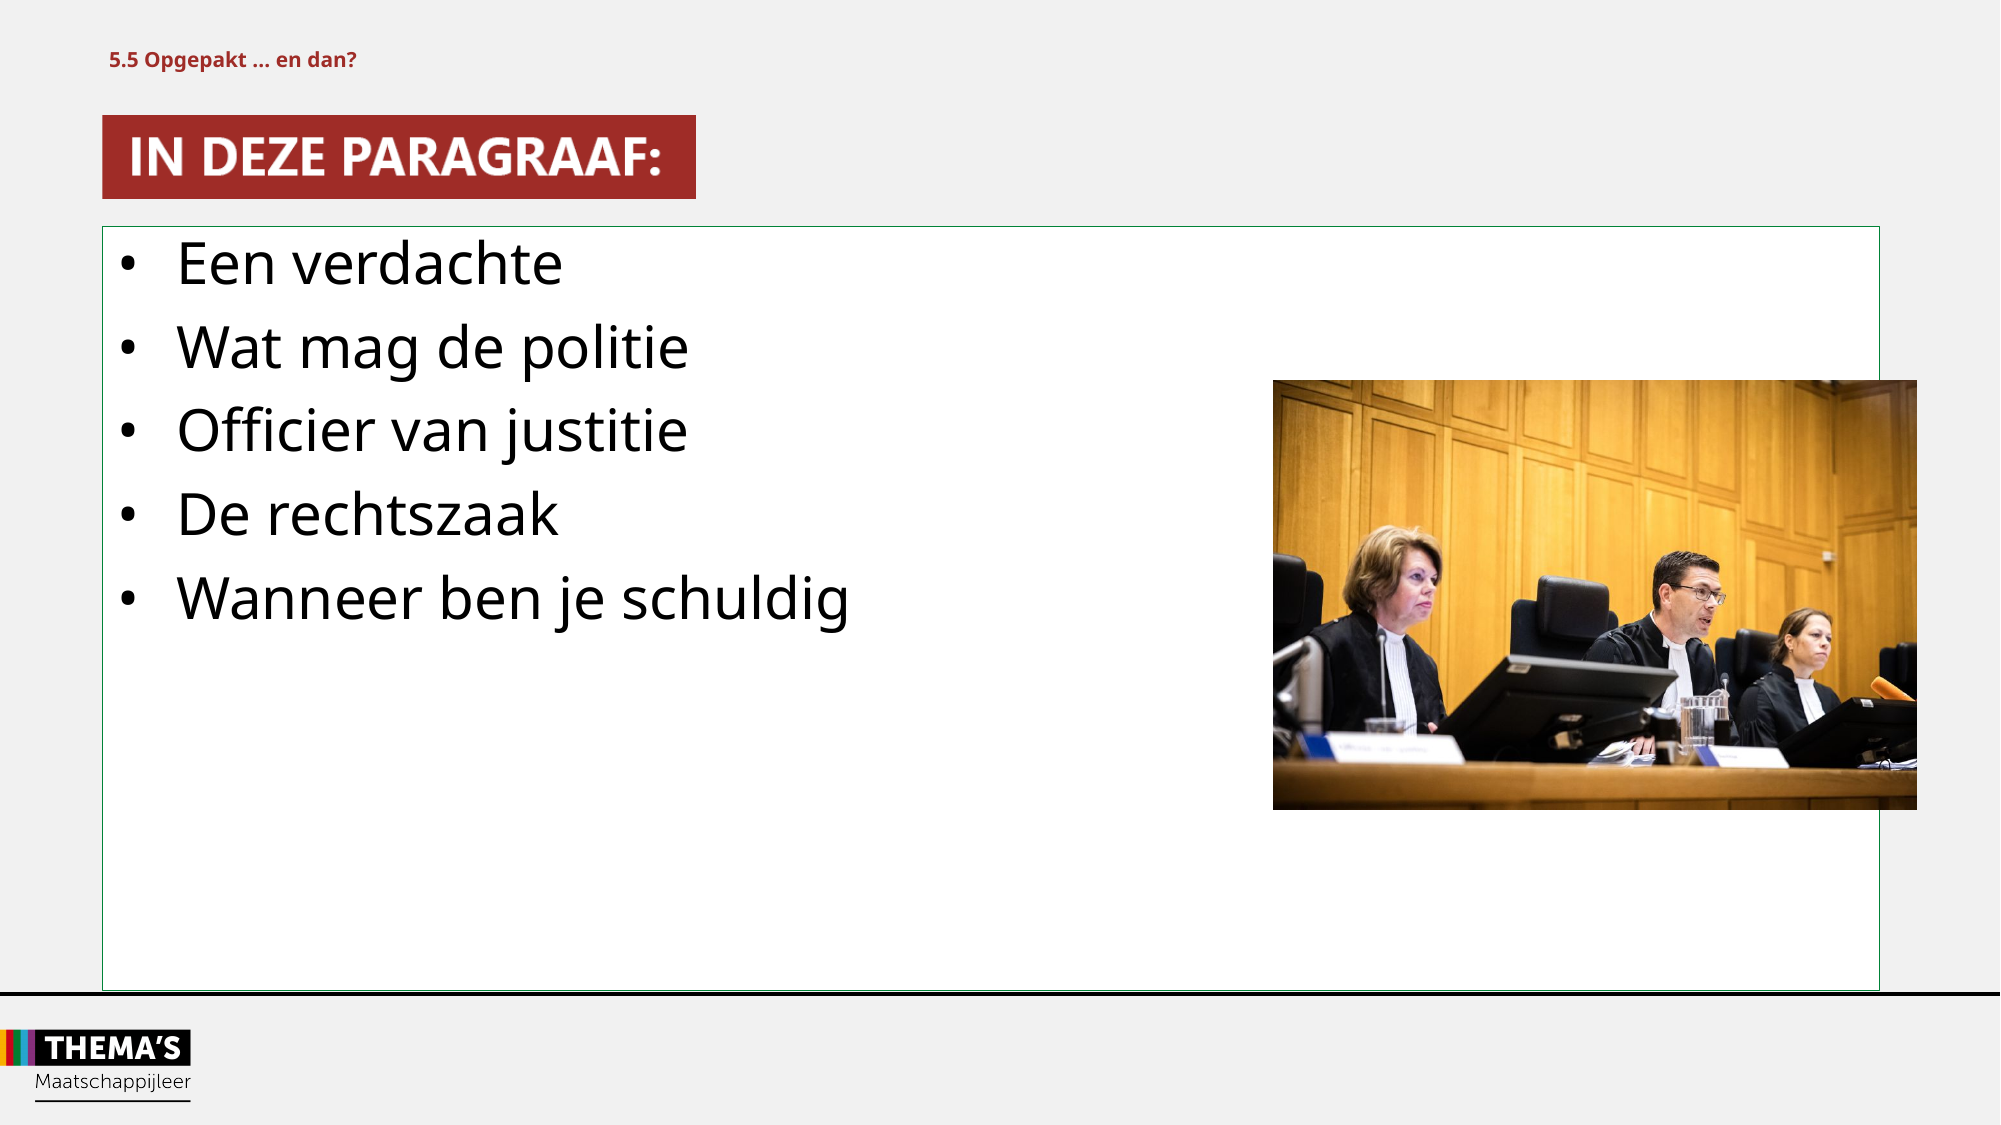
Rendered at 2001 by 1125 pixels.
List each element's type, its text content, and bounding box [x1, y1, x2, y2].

list • Een verdachte • Wat mag de politie • Officier van justitie • De rechtszaak • Wanneer ben je schuldig [102, 226, 1880, 991]
picture [0, 993, 203, 1125]
list 5.5 Opgepakt ... en dan? [94, 33, 941, 88]
picture [1273, 380, 1917, 810]
